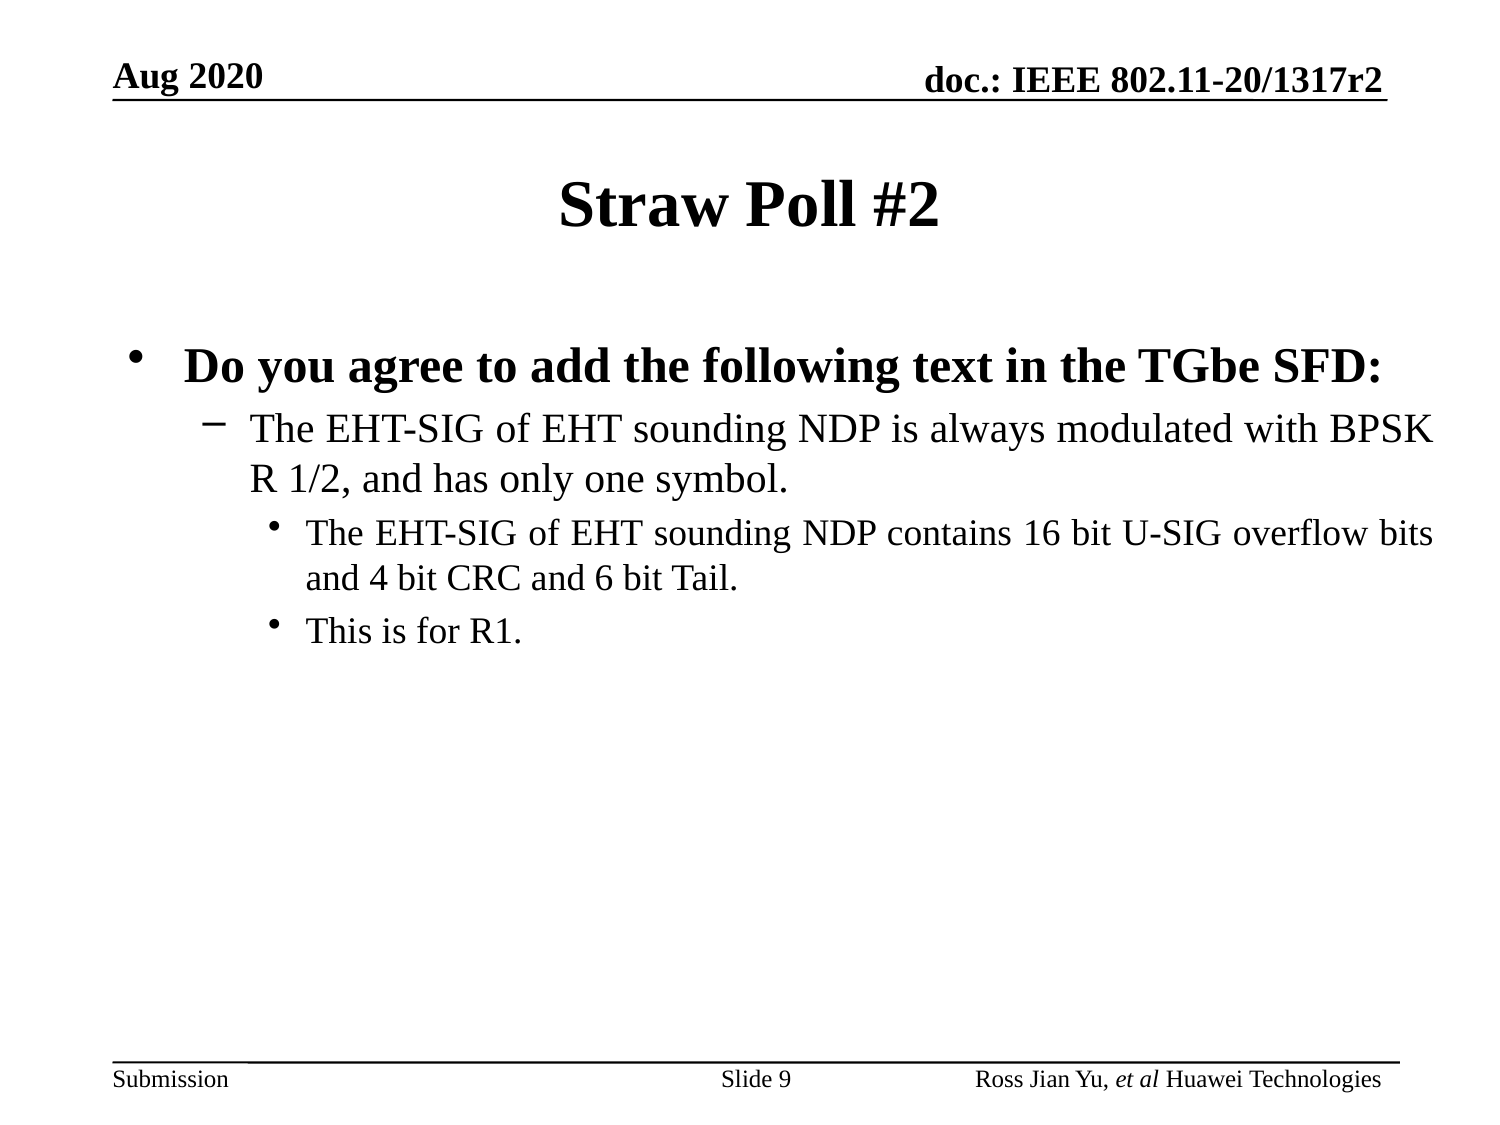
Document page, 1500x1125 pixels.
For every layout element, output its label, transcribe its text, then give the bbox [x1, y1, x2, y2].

list Do you agree to add the following text in the TGbe SFD: The EHT-SIG of EHT sounding NDP is always modulated with BPSK R 1/2, and has only one symbol. The EHT-SIG of EHT sounding NDP contains 16 bit U-SIG overflow bits and 4 bit CRC and 6 bit Tail. This is for R1. [112, 324, 1451, 1001]
title Straw Poll #2 [112, 112, 1388, 288]
slide_number Slide 9 [712, 1061, 800, 1093]
